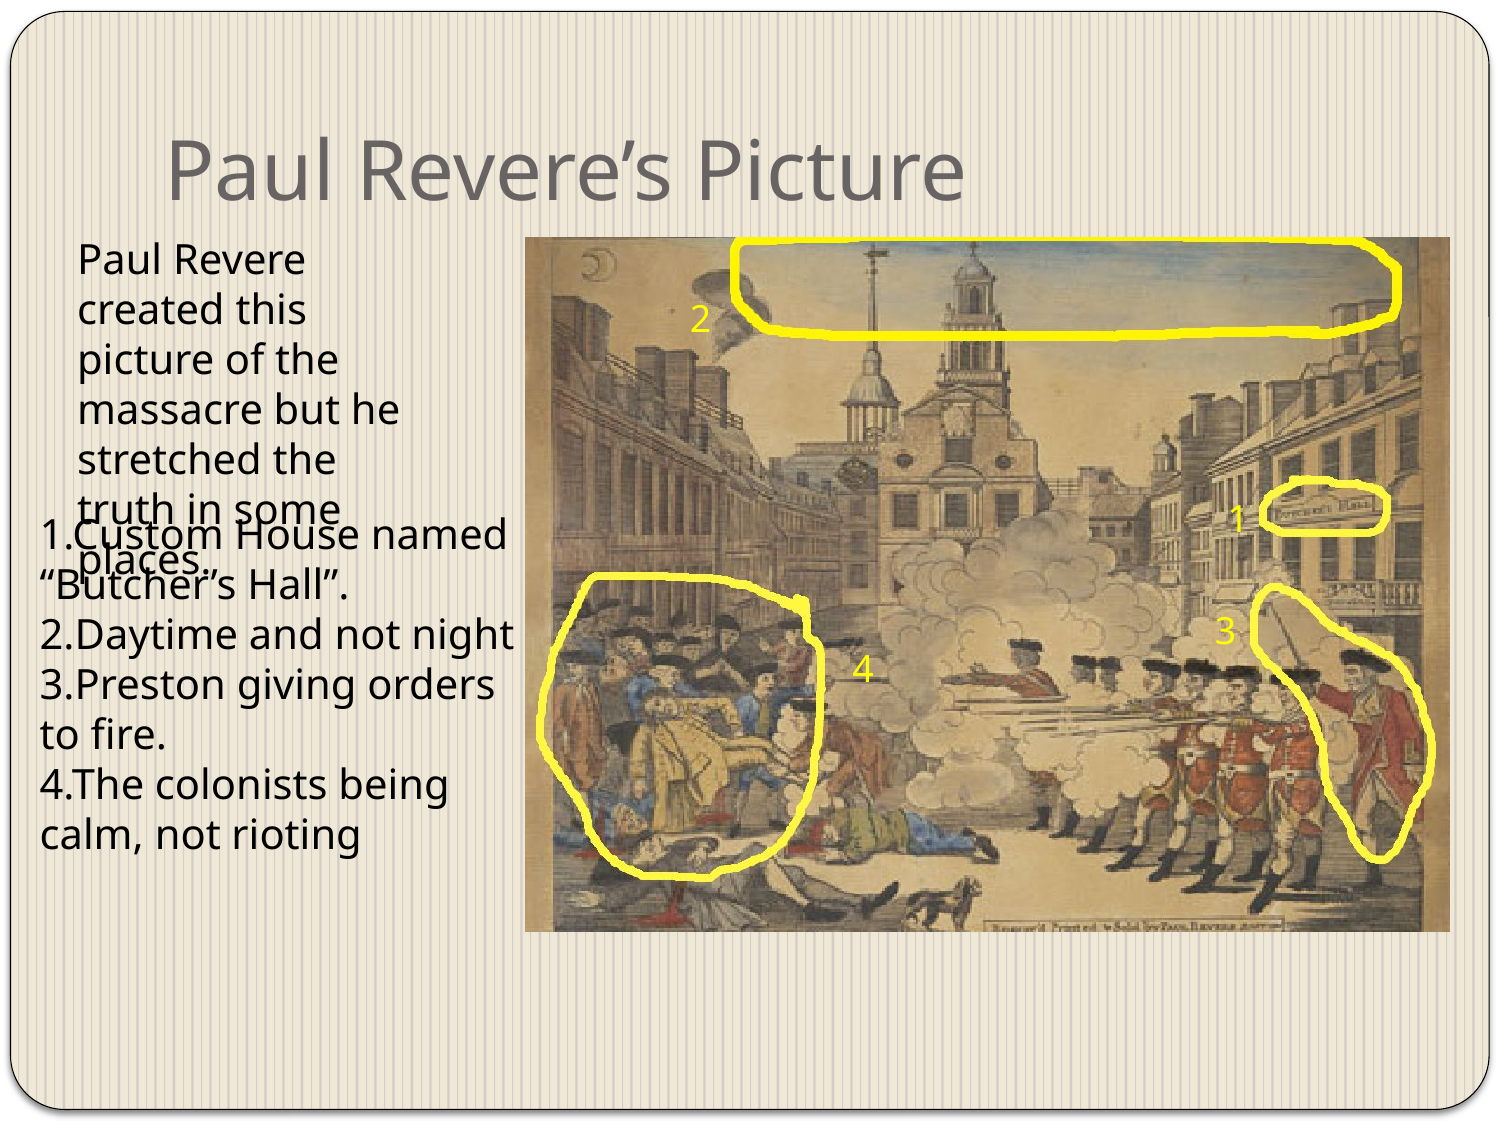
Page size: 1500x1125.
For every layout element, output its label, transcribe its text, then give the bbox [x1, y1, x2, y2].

text_box Paul Revere created this picture of the massacre but he stretched the truth in some places. [62, 224, 438, 590]
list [524, 237, 1451, 932]
title Paul Revere’s Picture [150, 45, 1425, 233]
text_box 1.Custom House named “Butcher’s Hall”. 2.Daytime and not night 3.Preston giving orders to fire. 4.The colonists being calm, not rioting [24, 500, 518, 865]
